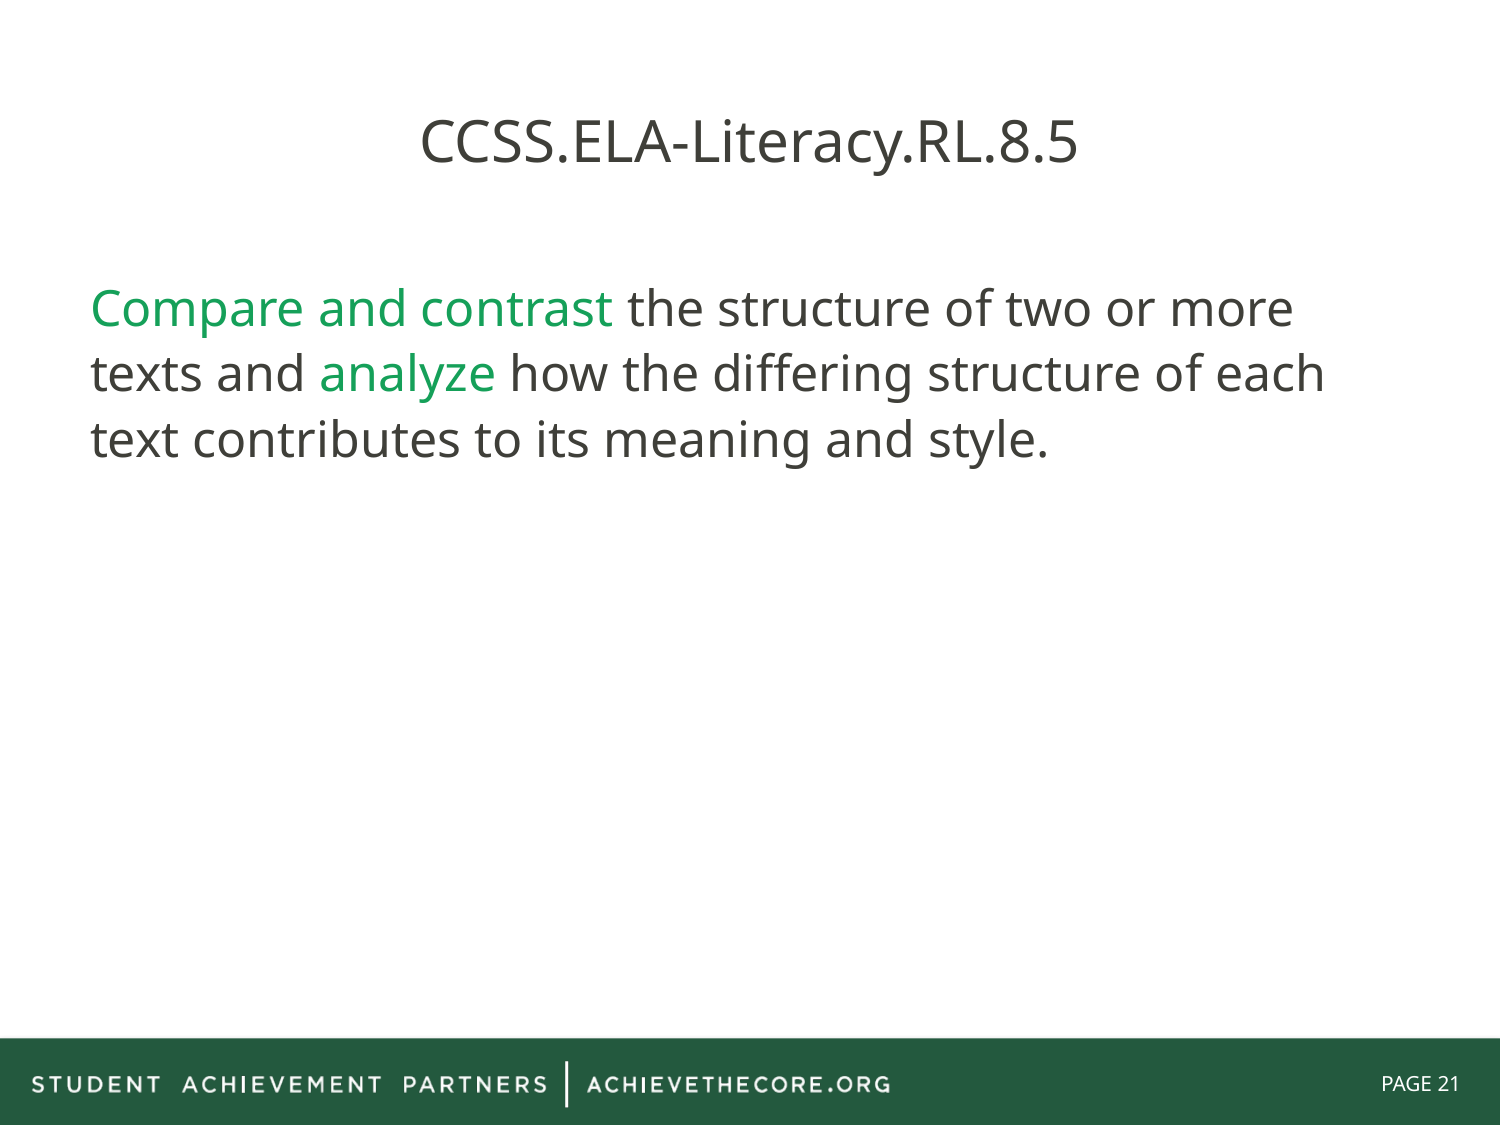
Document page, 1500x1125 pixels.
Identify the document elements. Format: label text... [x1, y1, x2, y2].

title CCSS.ELA-Literacy.RL.8.5 [75, 45, 1425, 233]
list Compare and contrast the structure of two or more texts and analyze how the differing structure of each text contributes to its meaning and style. [75, 262, 1425, 578]
